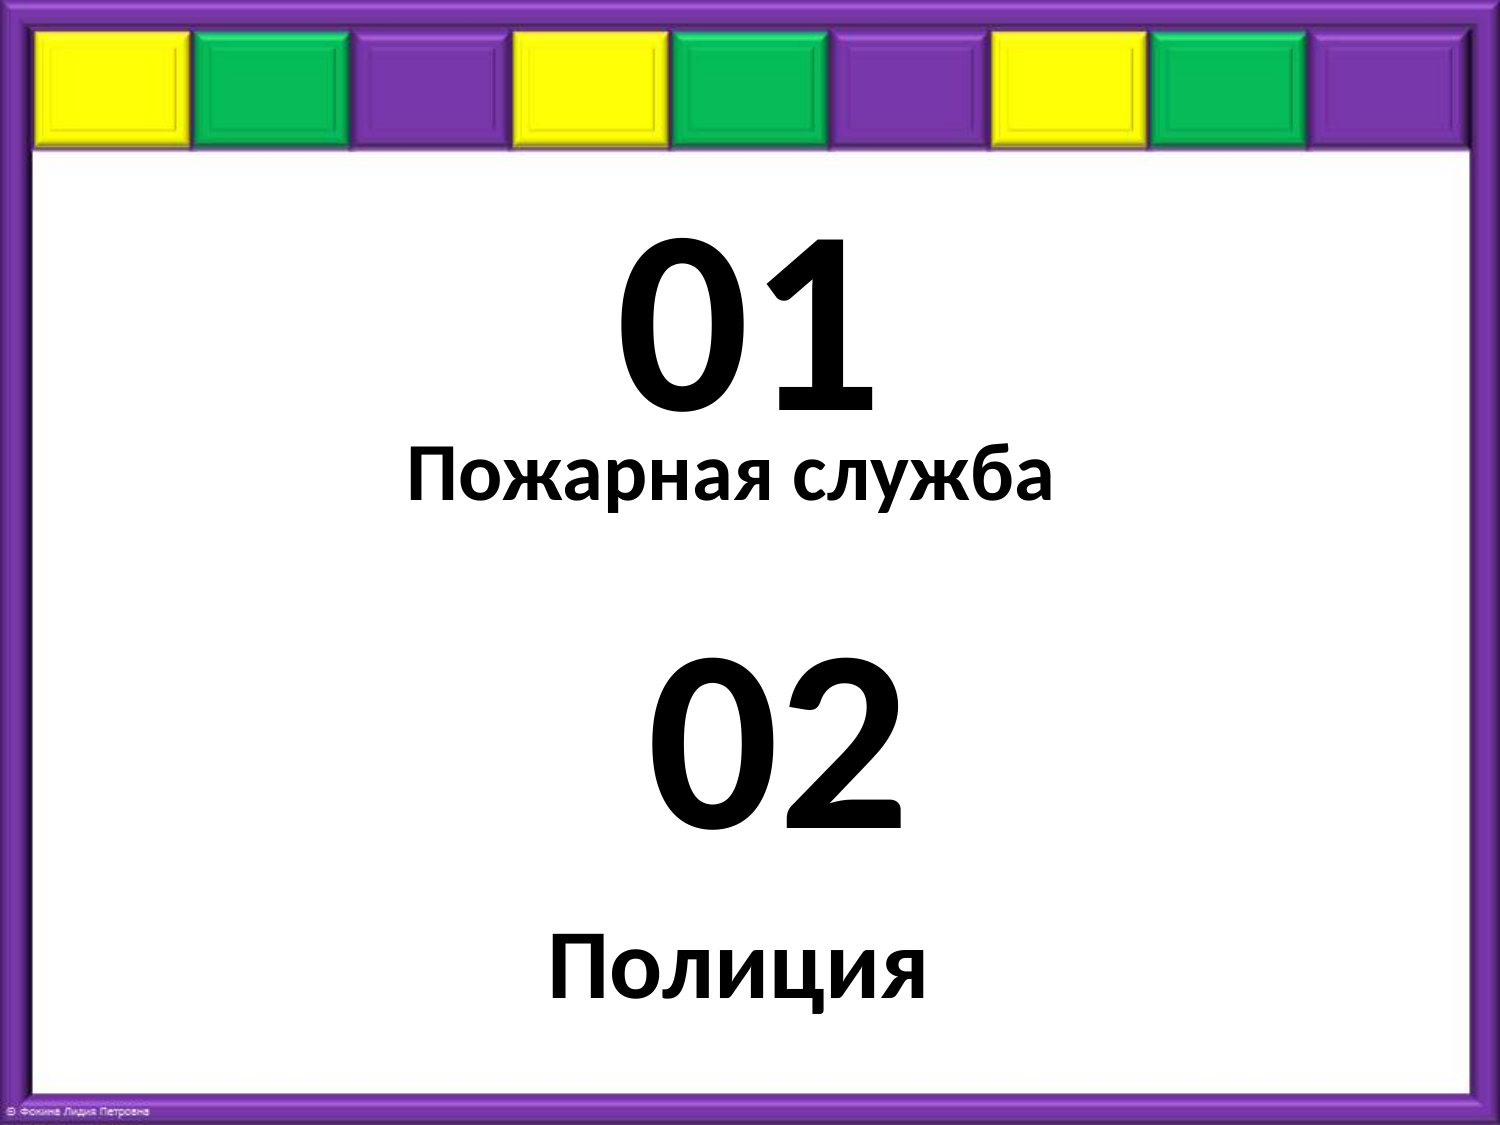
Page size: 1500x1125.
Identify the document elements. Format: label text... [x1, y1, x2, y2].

picture [0, 0, 1500, 1125]
text_box Пожарная служба 02 Полиция [74, 410, 1425, 1032]
text_box 01 [74, 140, 1425, 399]
